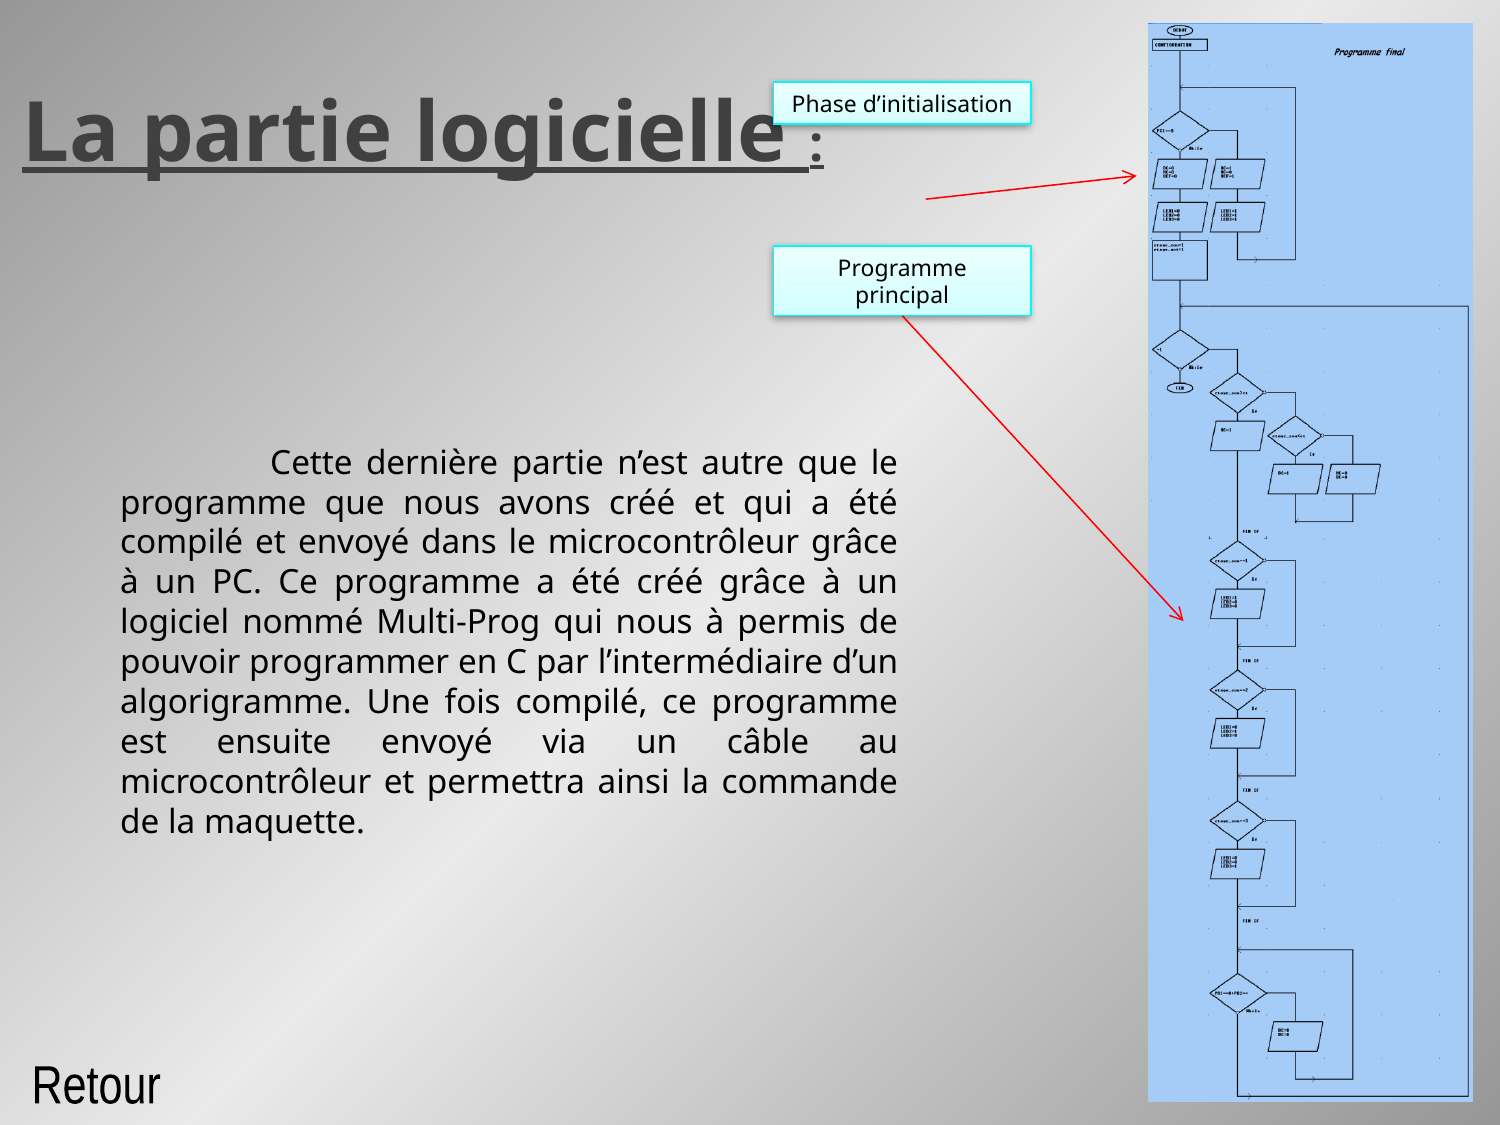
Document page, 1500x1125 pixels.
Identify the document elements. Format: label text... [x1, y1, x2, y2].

text_box Cette dernière partie n’est autre que le programme que nous avons créé et qui a été compilé et envoyé dans le microcontrôleur grâce à un PC. Ce programme a été créé grâce à un logiciel nommé Multi-Prog qui nous à permis de pouvoir programmer en C par l’intermédiaire d’un algorigramme. Une fois compilé, ce programme est ensuite envoyé via un câble au microcontrôleur et permettra ainsi la commande de la maquette. [105, 433, 914, 888]
text_box La partie logicielle : [0, 70, 839, 186]
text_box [925, 175, 1137, 200]
text_box Phase d’initialisation [773, 81, 1032, 125]
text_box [890, 328, 1196, 610]
picture [1148, 23, 1473, 1102]
text_box Programme principal [773, 245, 1032, 316]
